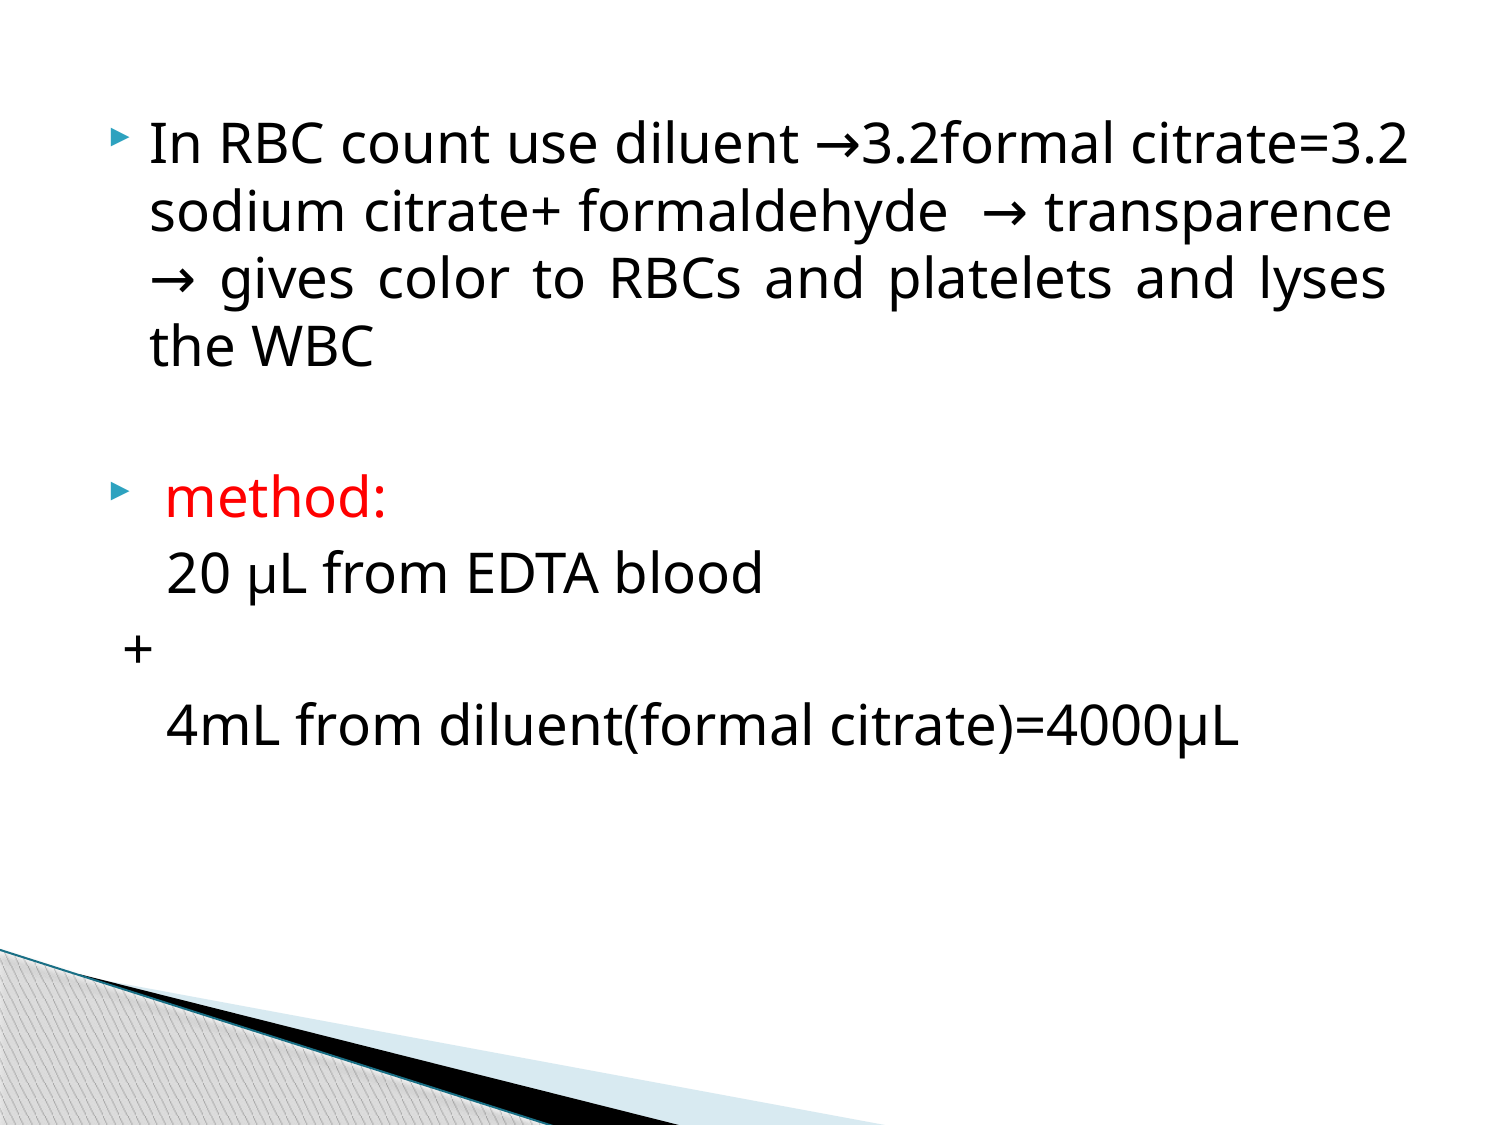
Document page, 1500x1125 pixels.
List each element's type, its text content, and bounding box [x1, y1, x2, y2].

list In RBC count use diluent →3.2formal citrate=3.2 sodium citrate+ formaldehyde → transparence → gives color to RBCs and platelets and lyses the WBC method: 20 µL from EDTA blood + 4mL from diluent(formal citrate)=4000µL [75, 99, 1425, 986]
